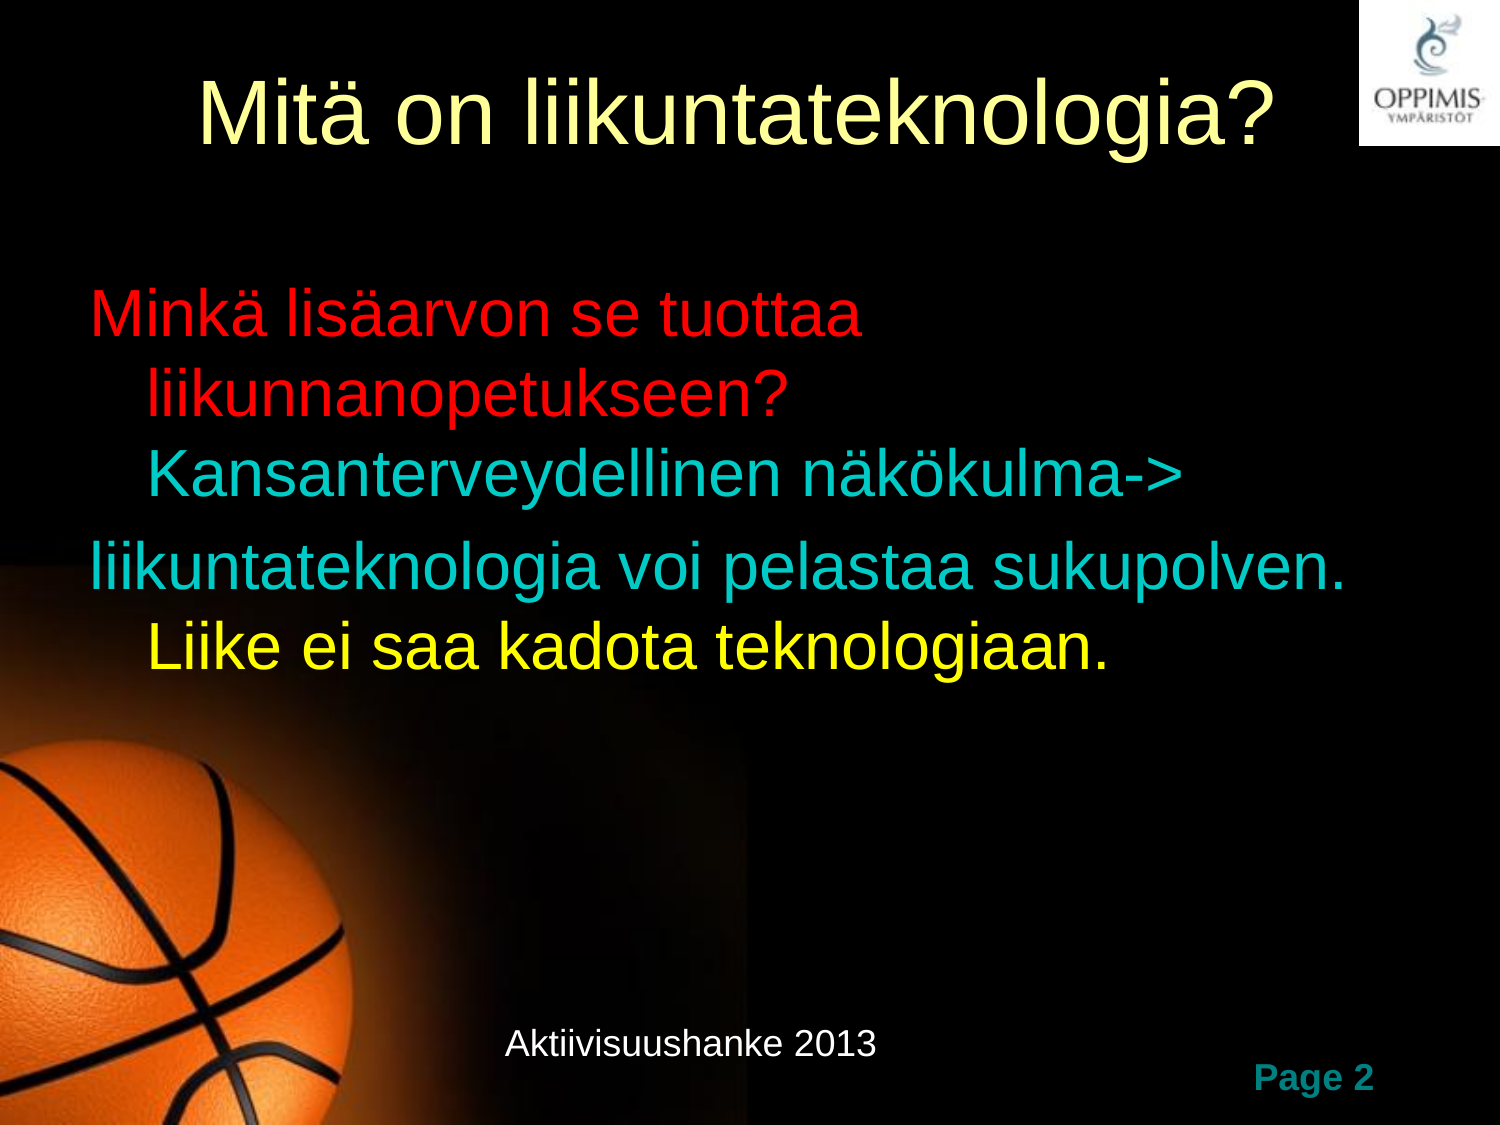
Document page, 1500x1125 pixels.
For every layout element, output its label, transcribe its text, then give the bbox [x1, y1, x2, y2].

title Mitä on liikuntateknologia? [75, 45, 1425, 233]
footer Aktiivisuushanke 2013 [490, 1011, 966, 1090]
list Minkä lisäarvon se tuottaa liikunnanopetukseen? Kansanterveydellinen näkökulma-> liikuntateknologia voi pelastaa sukupolven. Liike ei saa kadota teknologiaan. [75, 262, 1425, 1005]
picture [0, 0, 1500, 1125]
